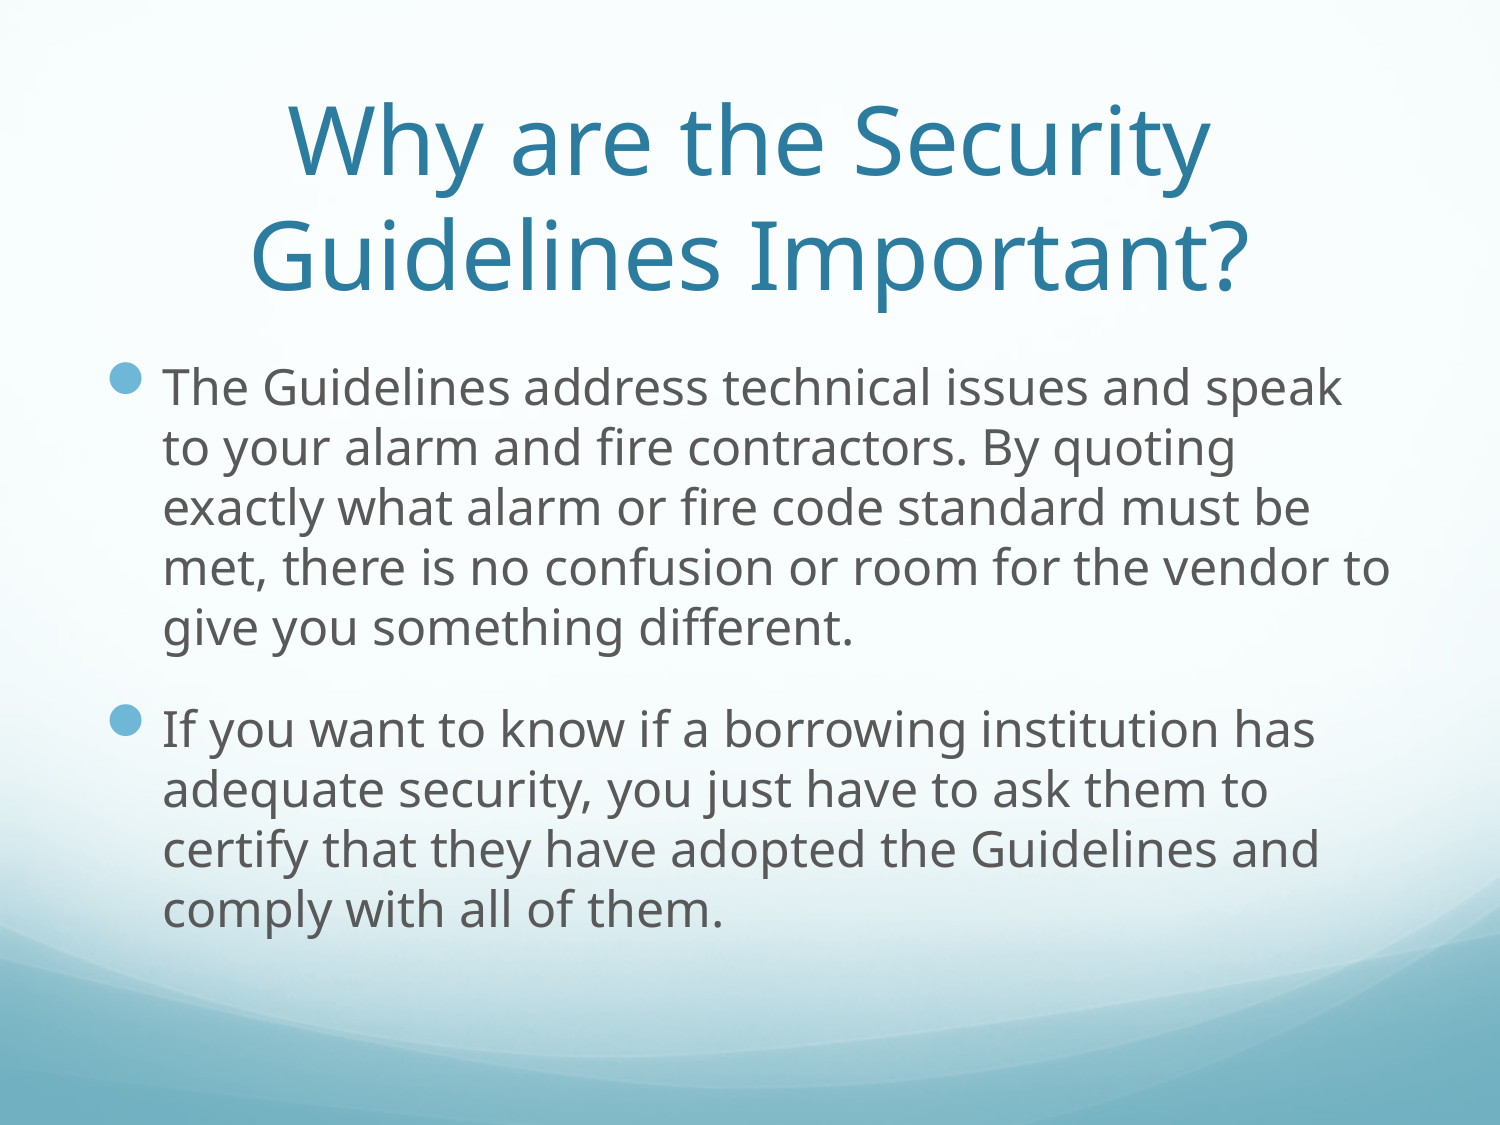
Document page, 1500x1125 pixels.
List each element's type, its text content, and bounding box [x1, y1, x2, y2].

title Why are the Security Guidelines Important? [90, 17, 1410, 318]
list The Guidelines address technical issues and speak to your alarm and fire contractors. By quoting exactly what alarm or fire code standard must be met, there is no confusion or room for the vendor to give you something different. If you want to know if a borrowing institution has adequate security, you just have to ask them to certify that they have adopted the Guidelines and comply with all of them. [90, 347, 1410, 975]
